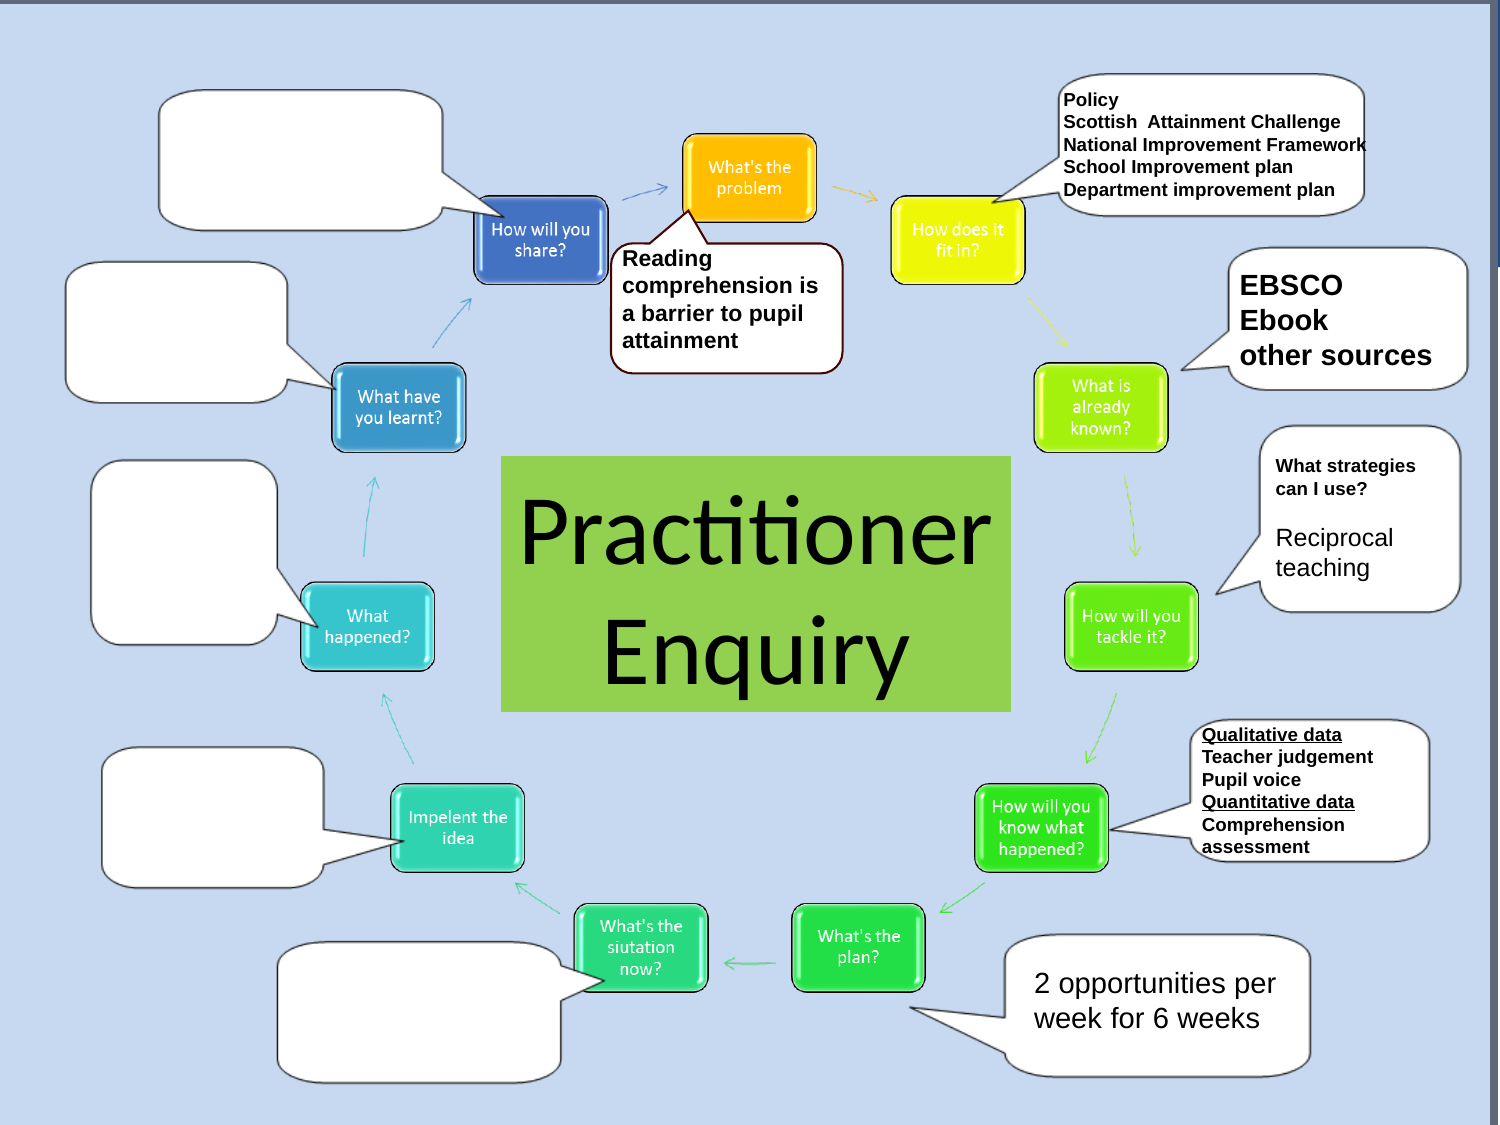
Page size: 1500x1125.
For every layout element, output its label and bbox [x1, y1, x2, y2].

text_box [0, 0, 1498, 1125]
picture [64, 72, 1471, 1086]
